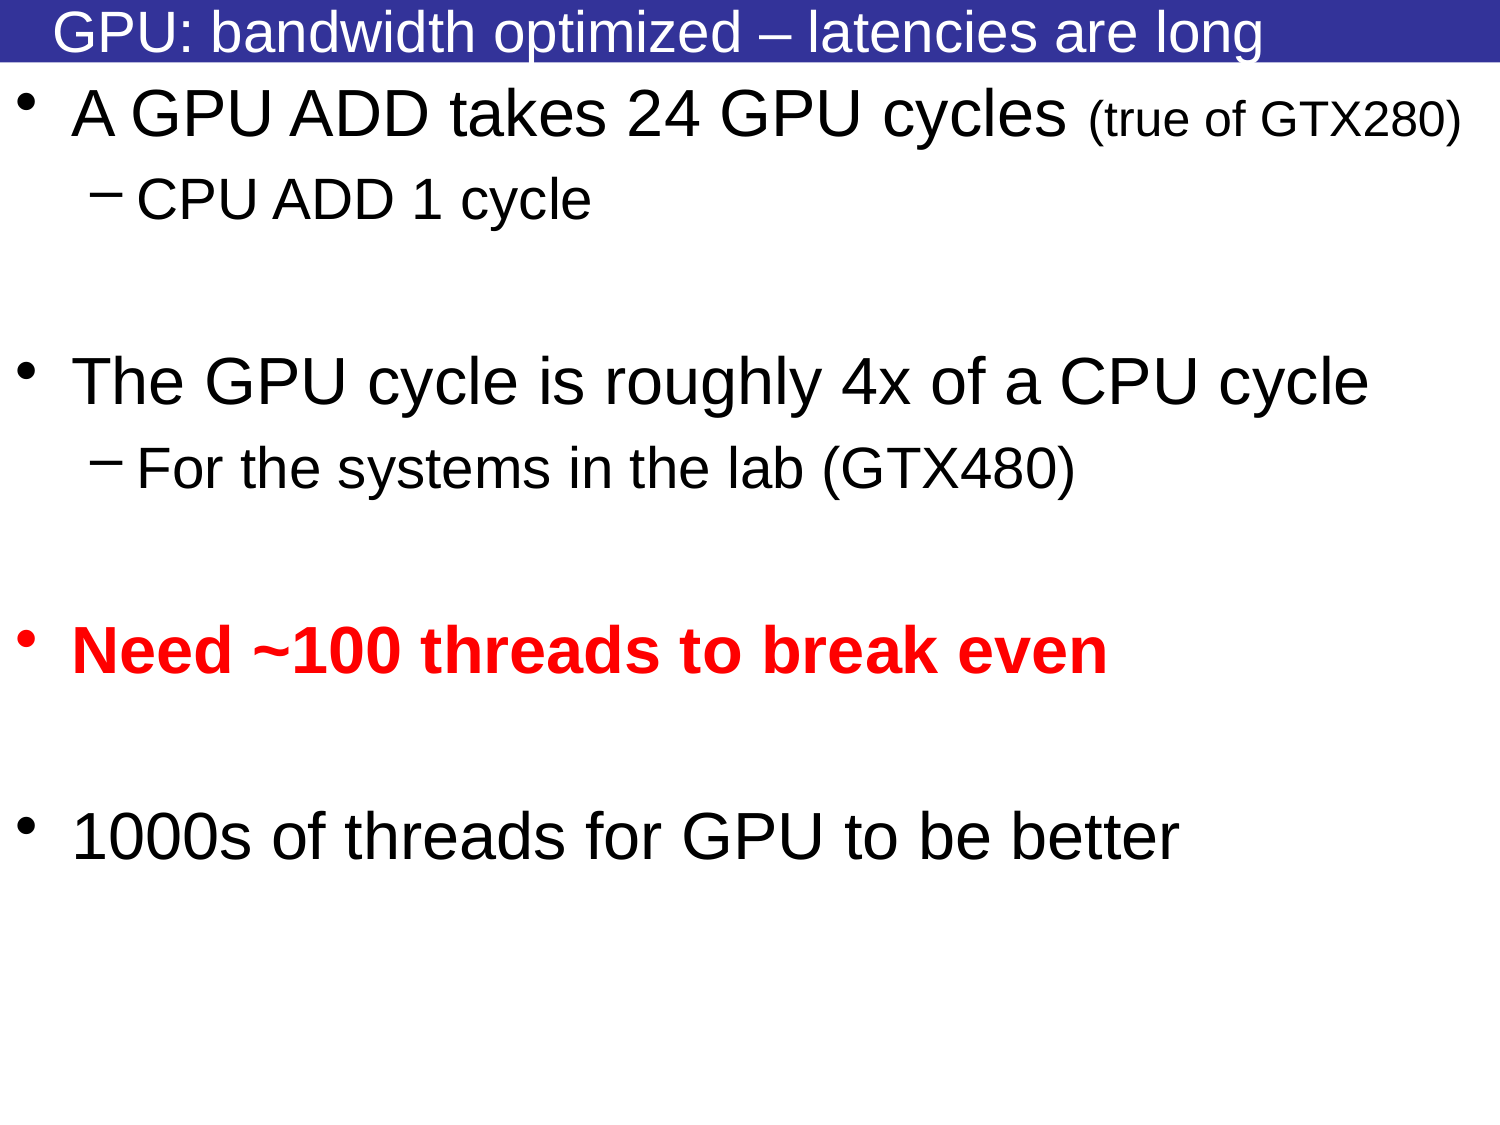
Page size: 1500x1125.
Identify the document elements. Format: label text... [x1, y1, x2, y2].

list A GPU ADD takes 24 GPU cycles (true of GTX280) CPU ADD 1 cycle The GPU cycle is roughly 4x of a CPU cycle For the systems in the lab (GTX480) Need ~100 threads to break even 1000s of threads for GPU to be better [0, 62, 1500, 1125]
title GPU: bandwidth optimized – latencies are long [37, 7, 1426, 51]
